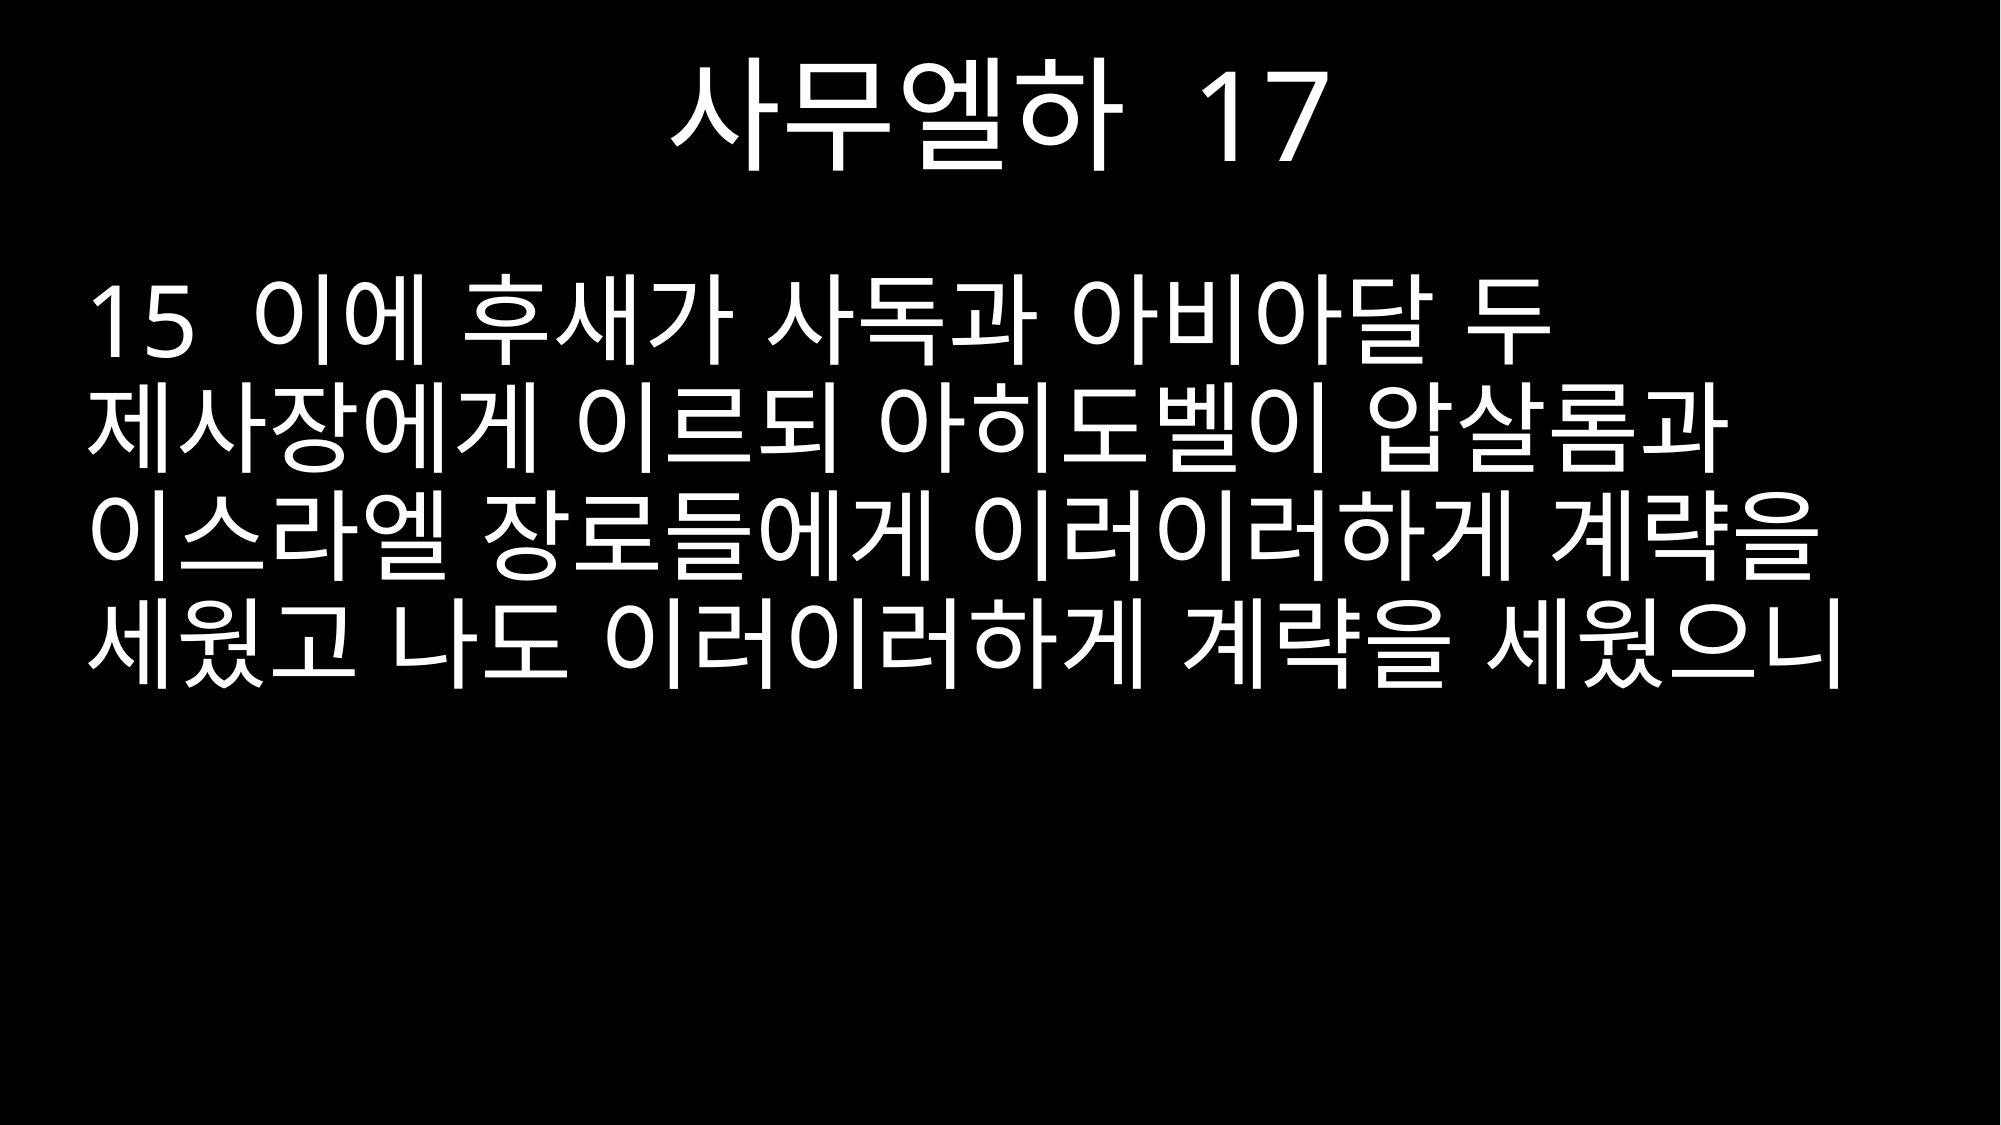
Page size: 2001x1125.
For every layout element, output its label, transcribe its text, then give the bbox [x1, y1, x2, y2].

picture [0, 0, 2001, 1125]
footer 사무엘하 17 [0, 32, 2000, 192]
list 15 이에 후새가 사독과 아비아달 두 제사장에게 이르되 아히도벨이 압살롬과 이스라엘 장로들에게 이러이러하게 계략을 세웠고 나도 이러이러하게 계략을 세웠으니 [69, 263, 1953, 423]
